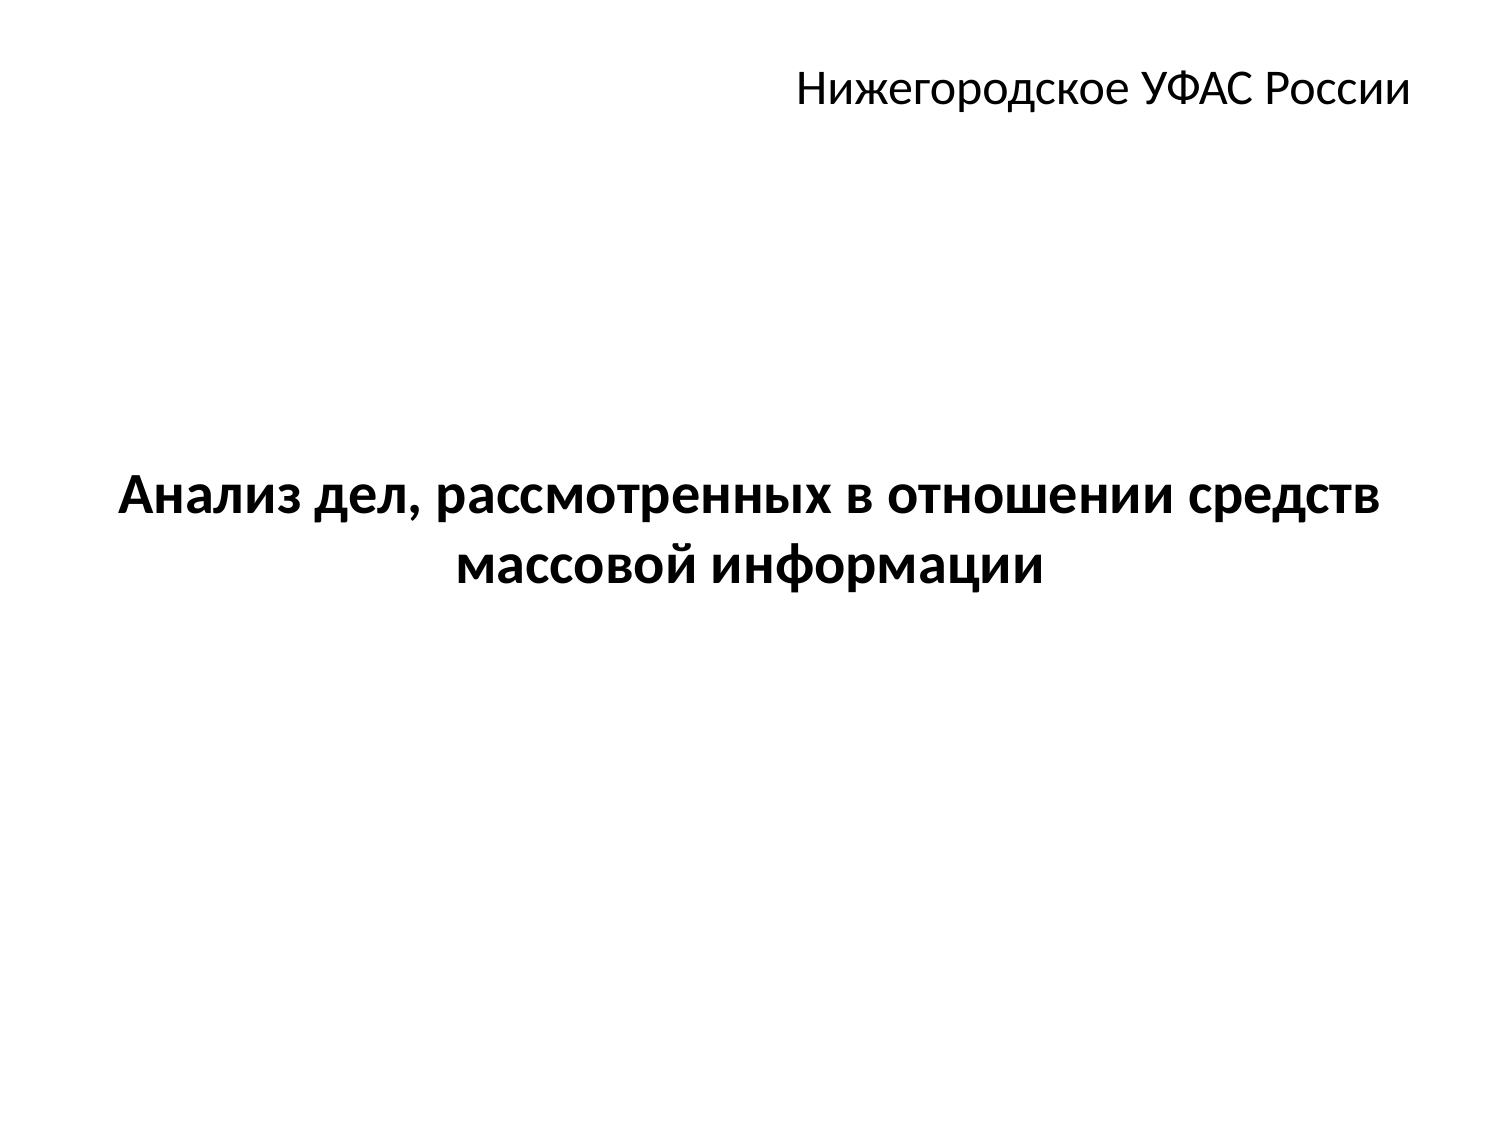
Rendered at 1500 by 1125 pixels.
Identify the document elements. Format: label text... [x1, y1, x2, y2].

title Нижегородское УФАС России [76, 19, 1427, 149]
list Анализ дел, рассмотренных в отношении средств массовой информации [75, 262, 1425, 1005]
